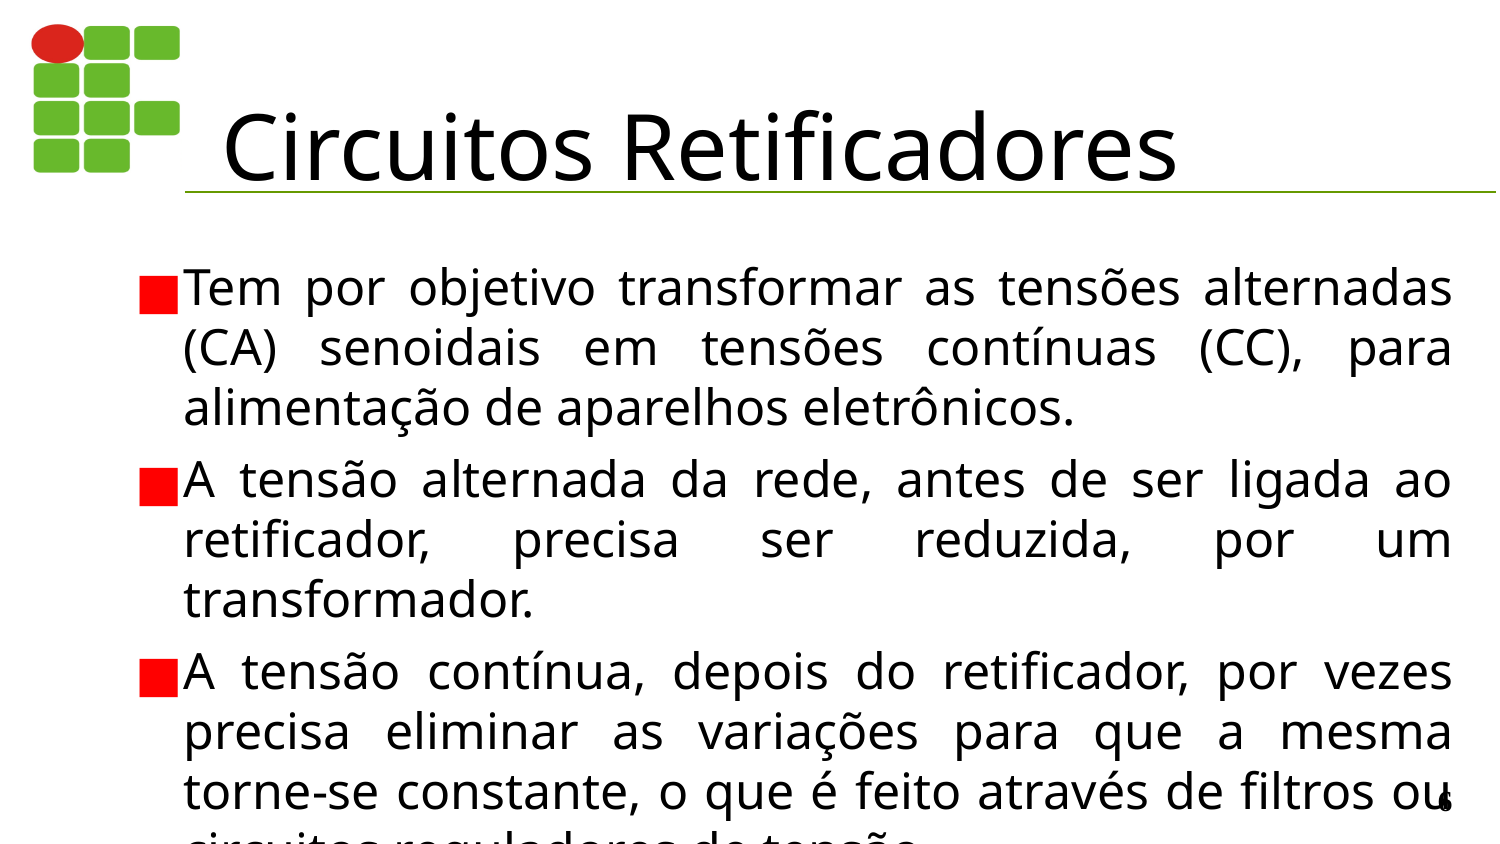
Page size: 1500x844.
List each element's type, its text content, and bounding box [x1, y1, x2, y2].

title Circuitos Retificadores [206, 26, 1468, 207]
text_box ‹#› [1155, 774, 1468, 825]
picture [29, 23, 182, 174]
list Tem por objetivo transformar as tensões alternadas (CA) senoidais em tensões contínuas (CC), para alimentação de aparelhos eletrônicos. A tensão alternada da rede, antes de ser ligada ao retificador, precisa ser reduzida, por um transformador. A tensão contínua, depois do retificador, por vezes precisa eliminar as variações para que a mesma torne-se constante, o que é feito através de filtros ou circuitos reguladores de tensão. [46, 248, 1469, 774]
